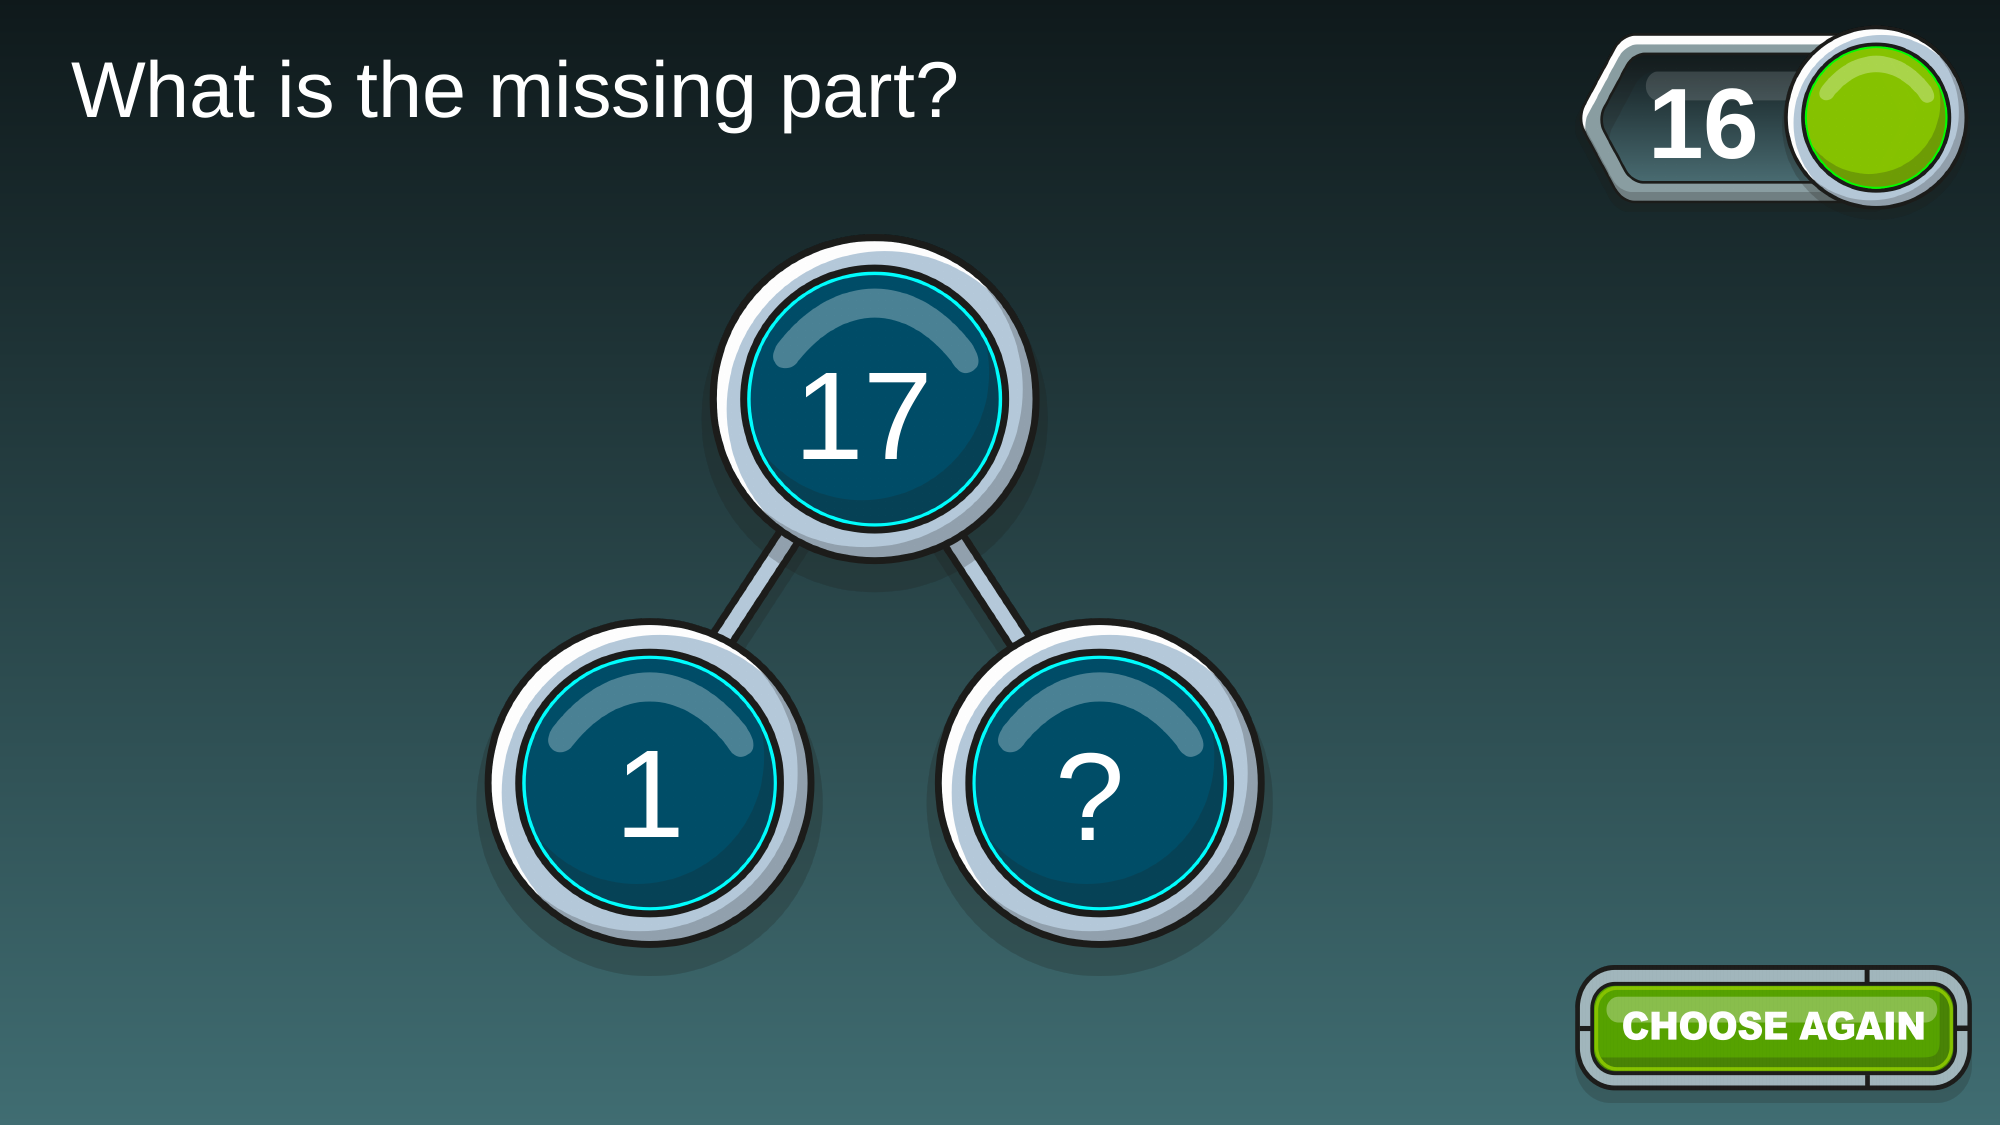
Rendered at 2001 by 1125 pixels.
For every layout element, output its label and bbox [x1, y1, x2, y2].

picture [475, 234, 1273, 976]
text_box [55, 30, 1544, 165]
picture [1575, 965, 1972, 1104]
picture [1575, 25, 1971, 221]
